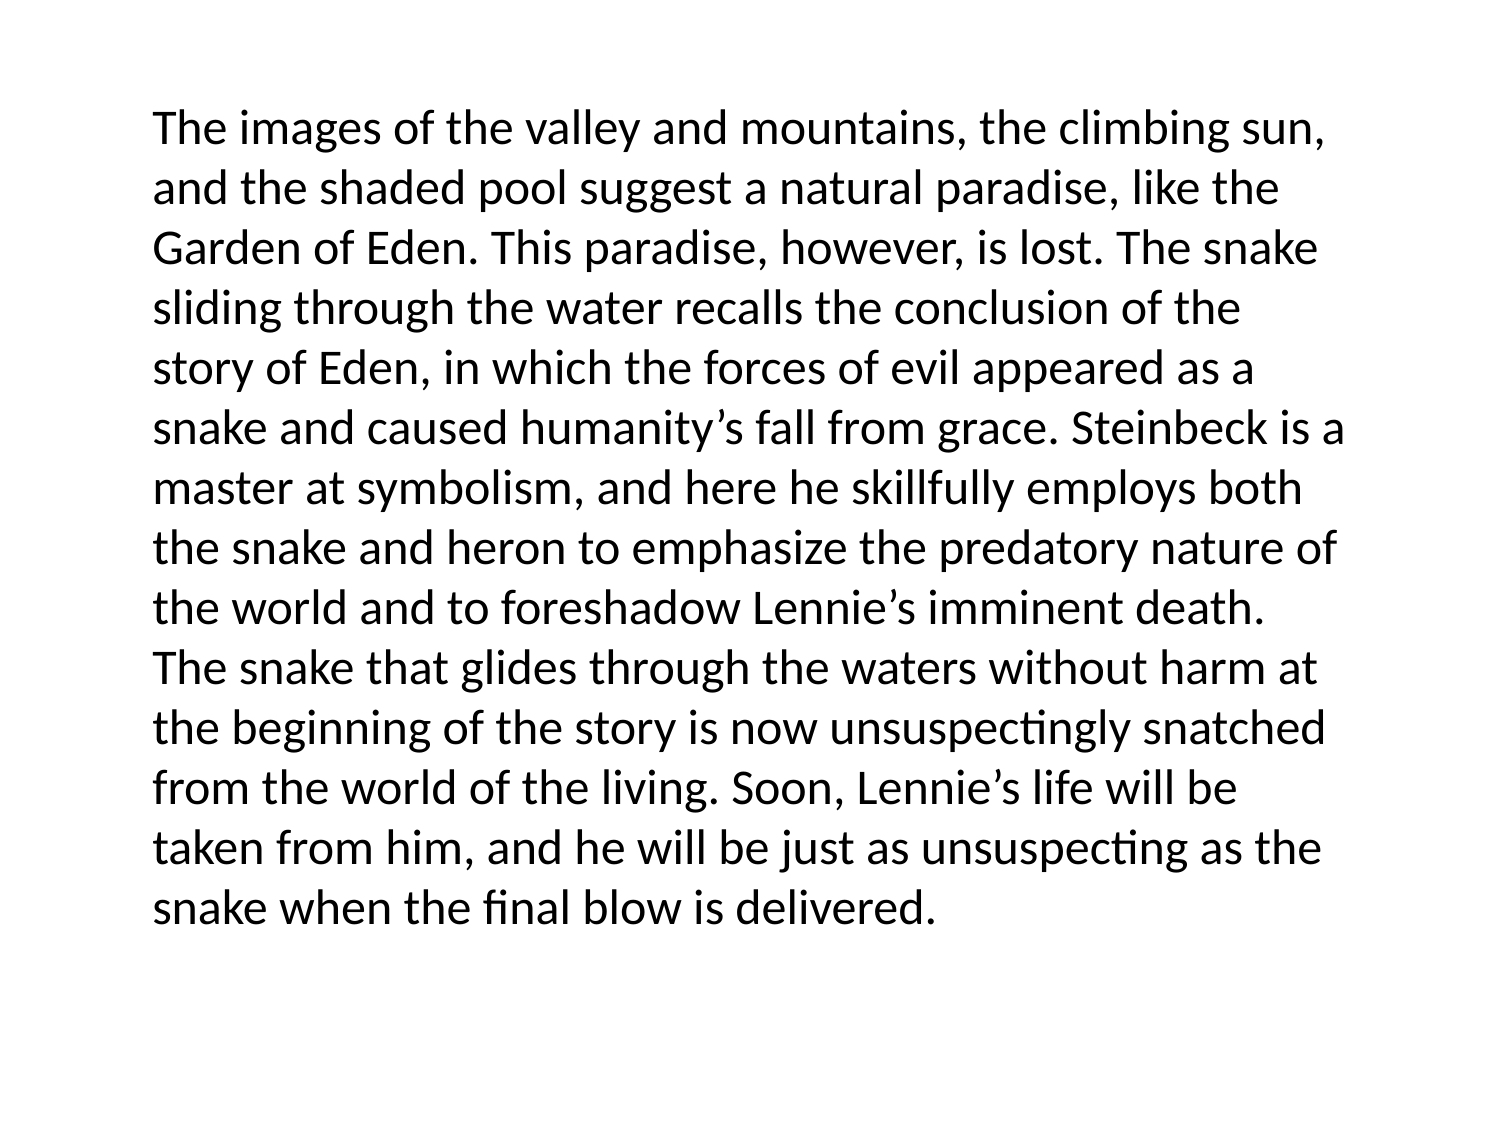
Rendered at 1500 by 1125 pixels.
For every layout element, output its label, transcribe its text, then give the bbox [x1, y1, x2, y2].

text_box The images of the valley and mountains, the climbing sun, and the shaded pool suggest a natural paradise, like the Garden of Eden. This paradise, however, is lost. The snake sliding through the water recalls the conclusion of the story of Eden, in which the forces of evil appeared as a snake and caused humanity’s fall from grace. Steinbeck is a master at symbolism, and here he skillfully employs both the snake and heron to emphasize the predatory nature of the world and to foreshadow Lennie’s imminent death. The snake that glides through the waters without harm at the beginning of the story is now unsuspectingly snatched from the world of the living. Soon, Lennie’s life will be taken from him, and he will be just as unsuspecting as the snake when the final blow is delivered. [137, 87, 1363, 943]
